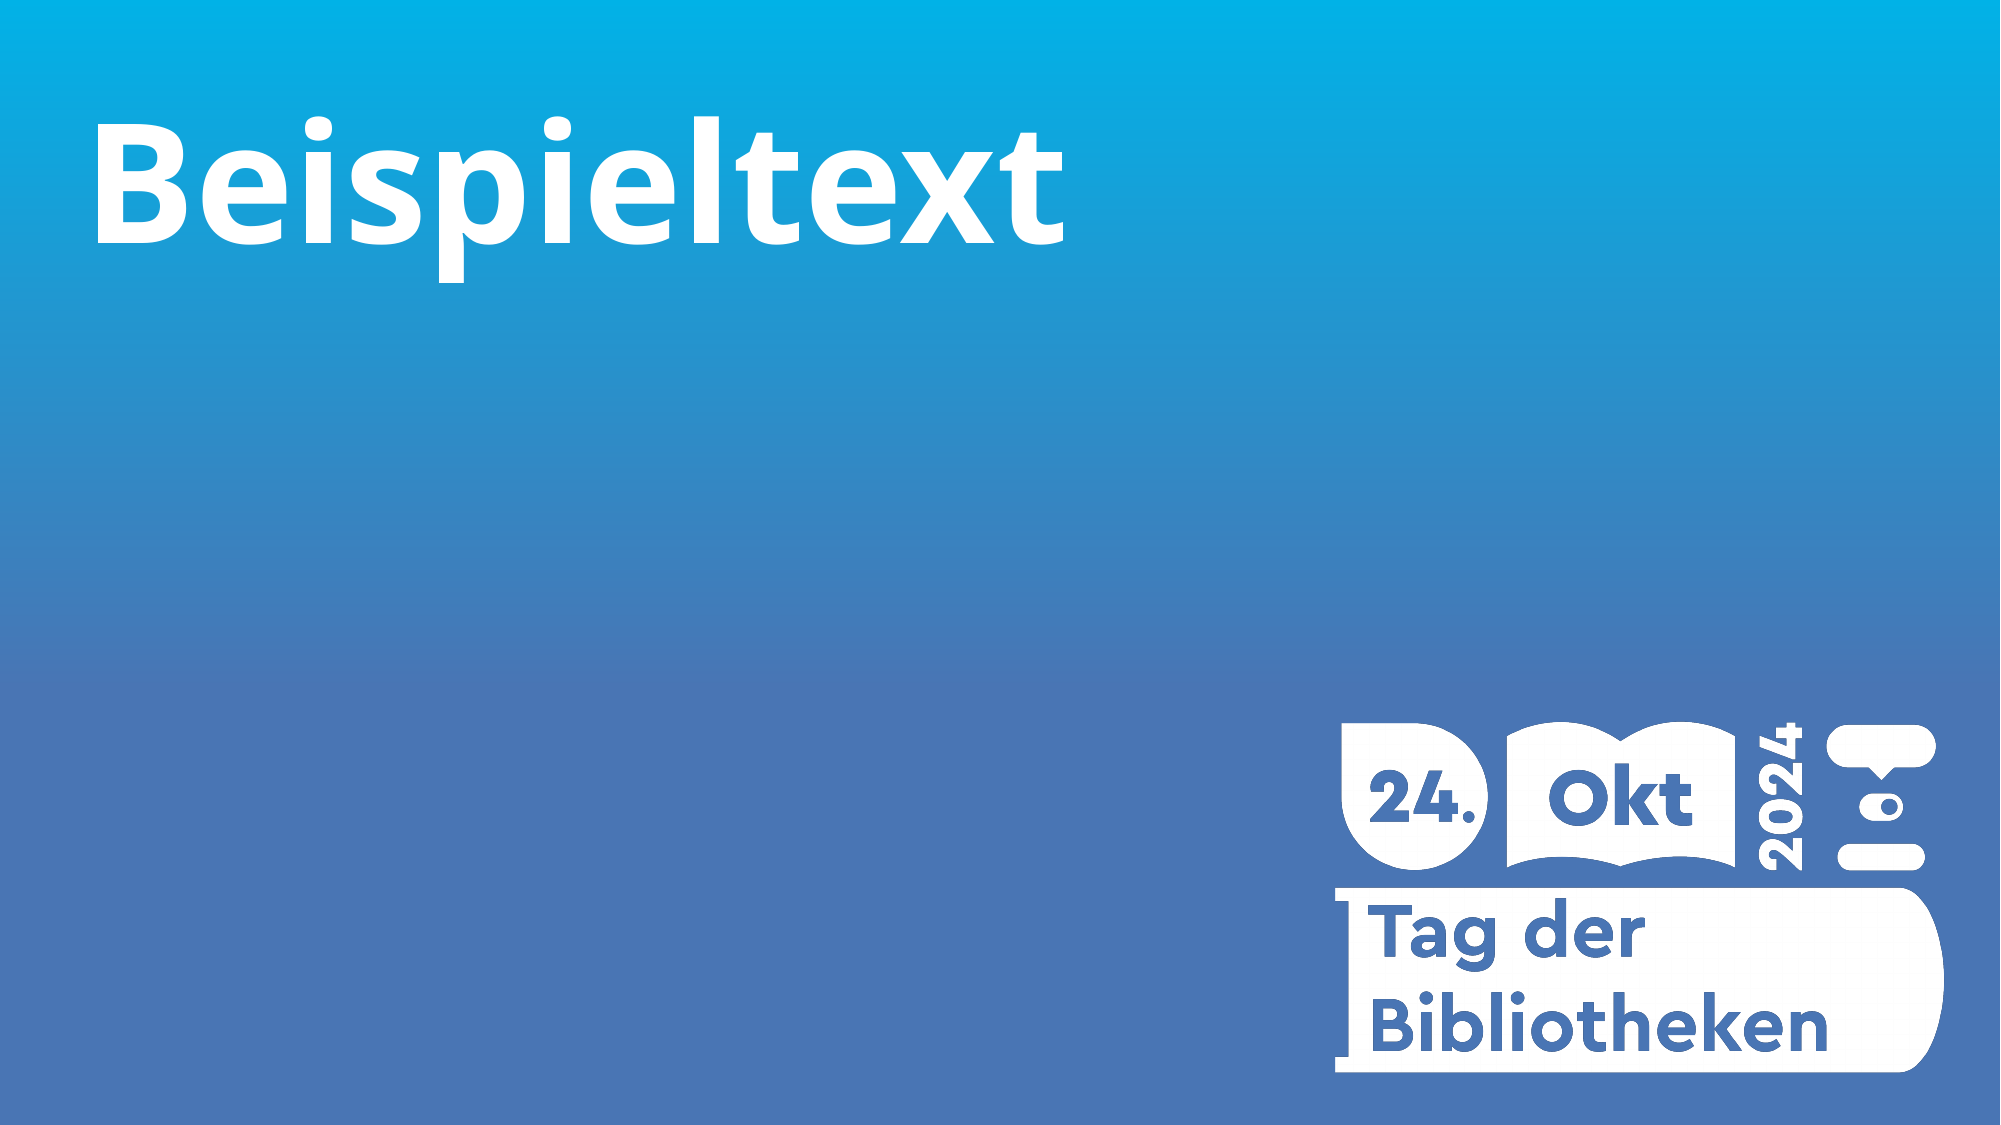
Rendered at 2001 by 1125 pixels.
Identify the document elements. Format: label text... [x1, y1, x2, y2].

picture [1322, 714, 1957, 1080]
text_box Beispieltext [68, 69, 1192, 285]
